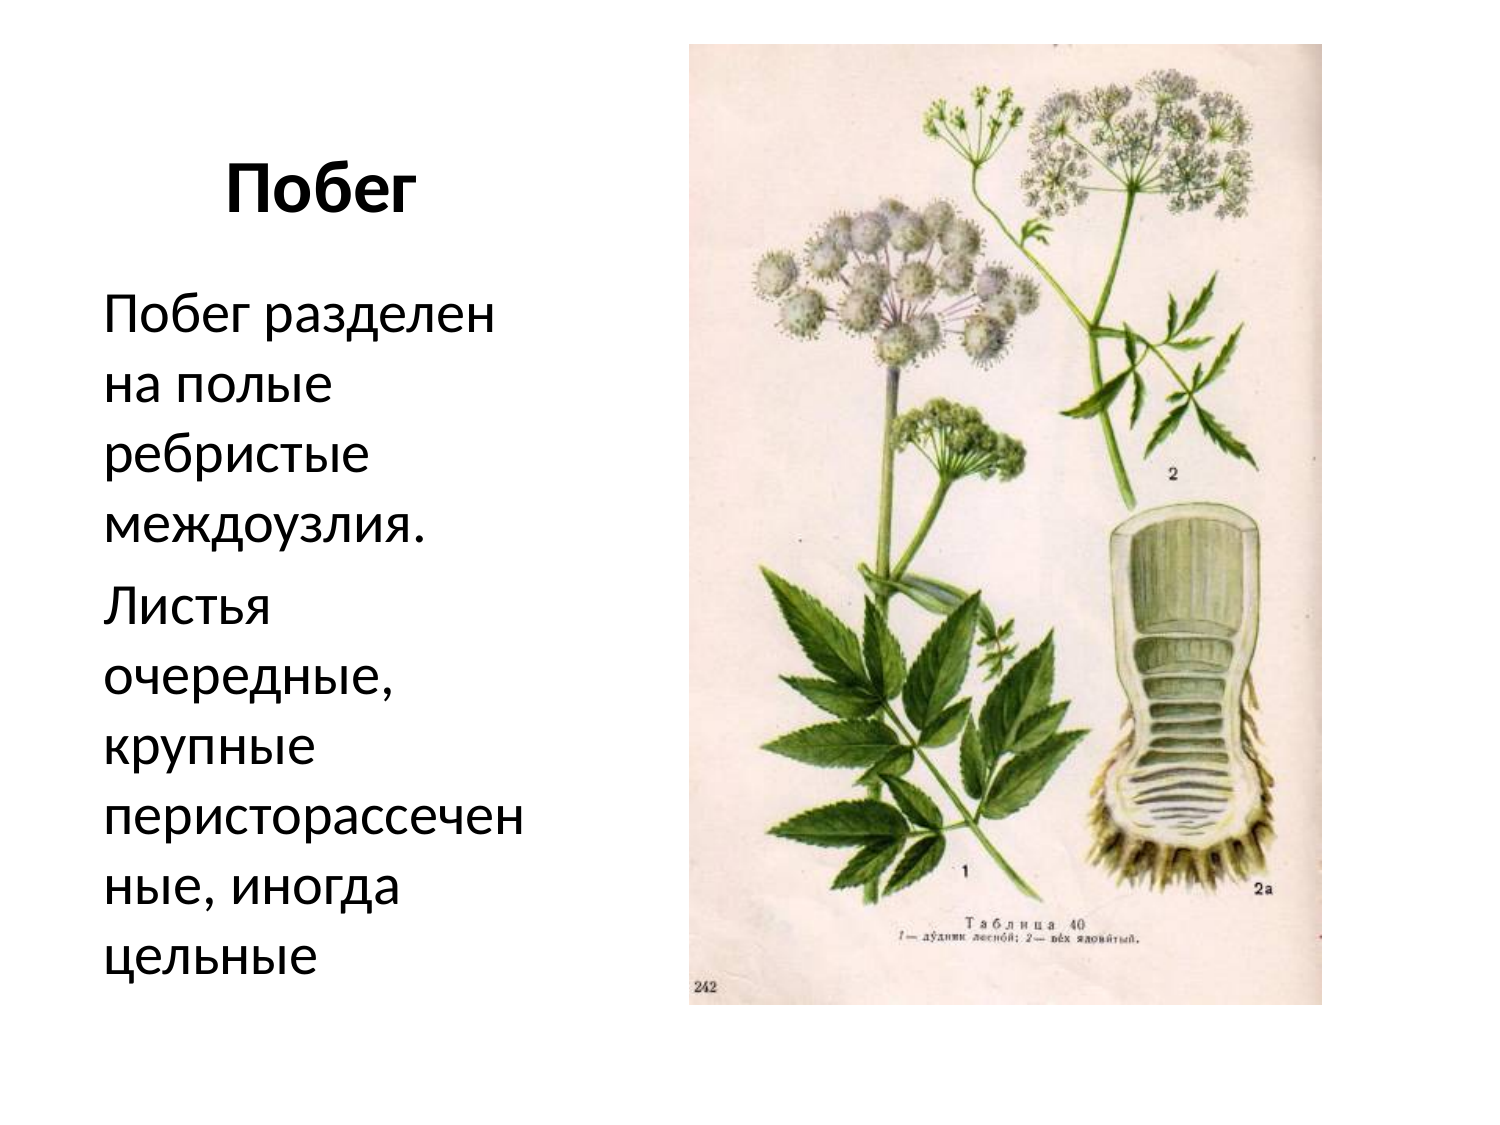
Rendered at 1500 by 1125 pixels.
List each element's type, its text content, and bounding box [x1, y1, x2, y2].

title Побег [74, 44, 569, 236]
list Побег разделен на полые ребристые междоузлия. Листья очередные, крупные перисторассеченные, иногда цельные [88, 266, 569, 1006]
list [689, 44, 1322, 1006]
